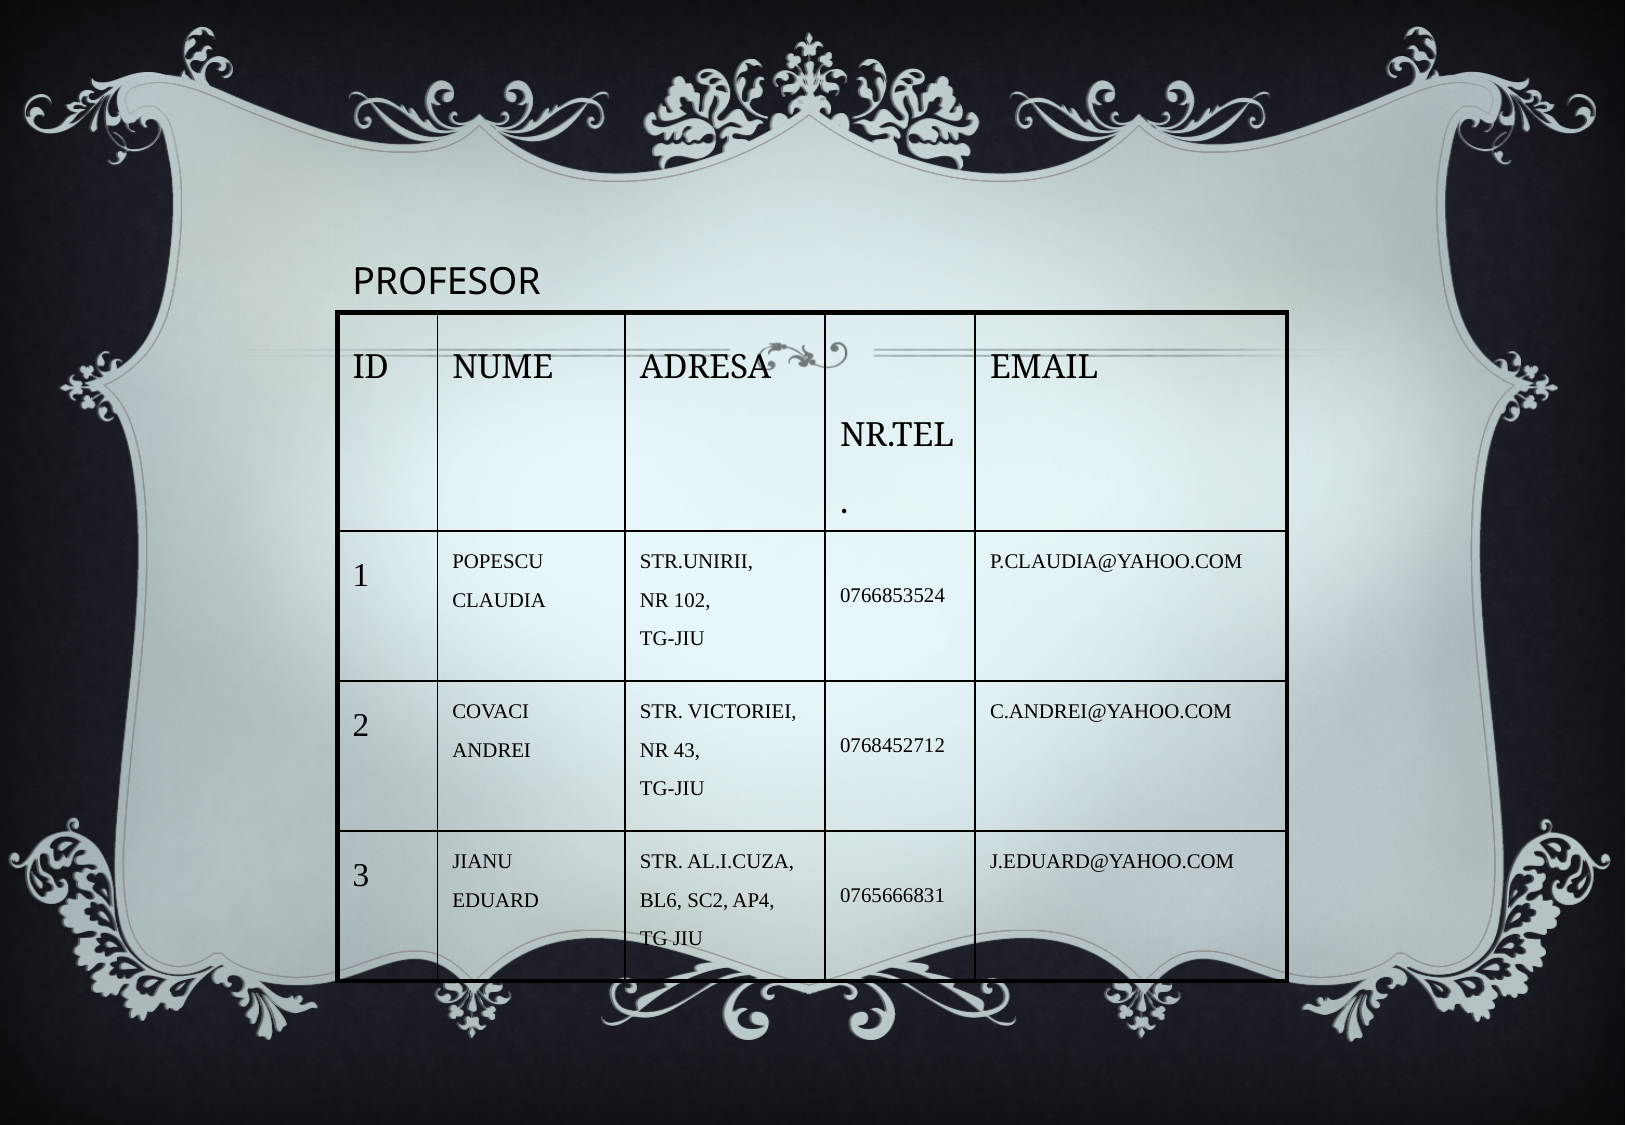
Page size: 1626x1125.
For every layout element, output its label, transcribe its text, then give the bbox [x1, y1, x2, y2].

table_cell COVACI ANDREI [438, 682, 624, 830]
table_cell 0765666831 [826, 832, 974, 979]
table_cell STR. AL.I.CUZA, BL6, SC2, AP4, TG JIU [626, 832, 824, 979]
table_header EMAIL [976, 315, 1285, 530]
table_cell JIANU EDUARD [438, 832, 624, 979]
table_header ID [340, 315, 437, 530]
table_cell 1 [340, 532, 437, 680]
table_cell C.ANDREI@YAHOO.COM [976, 682, 1285, 830]
table_header NUME [438, 315, 624, 530]
table_cell J.EDUARD@YAHOO.COM [976, 832, 1285, 979]
table_cell 0768452712 [826, 682, 974, 830]
table_cell 3 [340, 832, 437, 979]
table_header ADRESA [626, 315, 824, 530]
table_header NR.TEL. [826, 315, 974, 530]
table_cell P.CLAUDIA@YAHOO.COM [976, 532, 1285, 680]
table_cell 0766853524 [826, 532, 974, 680]
table_cell STR.UNIRII, NR 102, TG-JIU [626, 532, 824, 680]
text_box PROFESOR [337, 249, 600, 310]
table_cell STR. VICTORIEI, NR 43, TG-JIU [626, 682, 824, 830]
table_cell 2 [340, 682, 437, 830]
table_cell POPESCU CLAUDIA [438, 532, 624, 680]
picture [0, 0, 1625, 265]
picture [0, 419, 1625, 1125]
